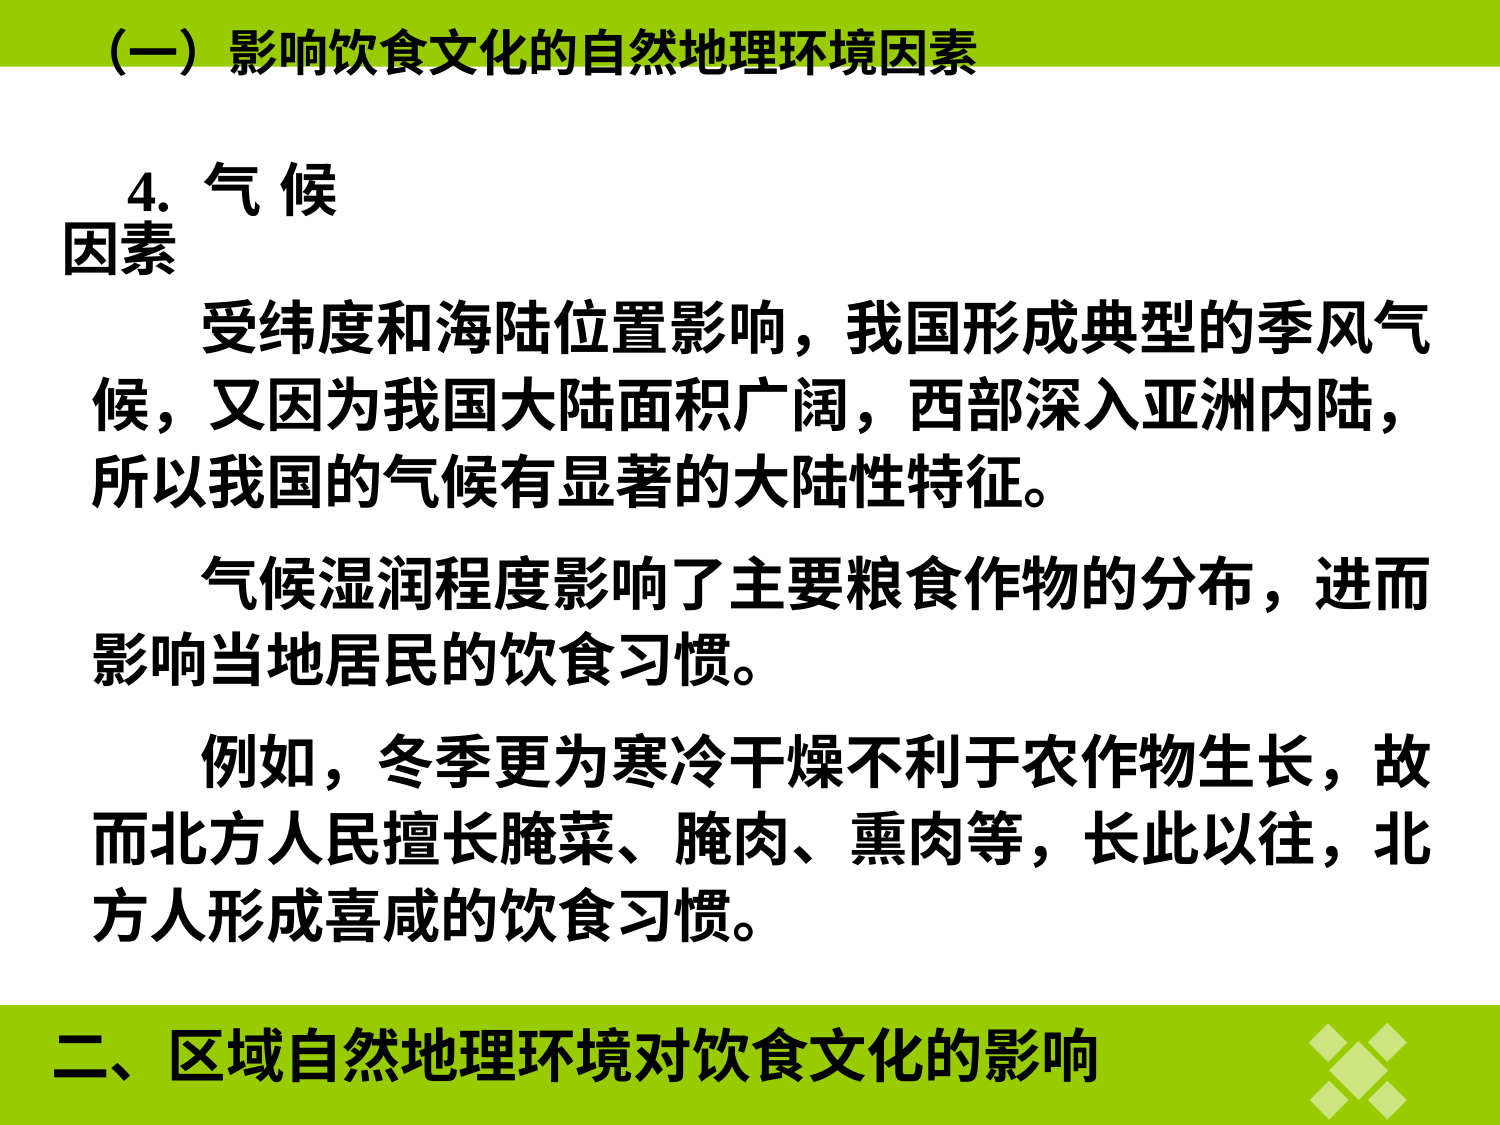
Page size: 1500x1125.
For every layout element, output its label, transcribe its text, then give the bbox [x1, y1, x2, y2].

text_box 受纬度和海陆位置影响，我国形成典型的季风气候，又因为我国大陆面积广阔，西部深入亚洲内陆，所以我国的气候有显著的大陆性特征。 气候湿润程度影响了主要粮食作物的分布，进而影响当地居民的饮食习惯。 例如，冬季更为寒冷干燥不利于农作物生长，故而北方人民擅长腌菜、腌肉、熏肉等，长此以往，北方人形成喜咸的饮食习惯。 [76, 276, 1447, 957]
text_box 4.气候因素 [46, 157, 353, 231]
text_box （一）影响饮食文化的自然地理环境因素 [0, 0, 1069, 89]
text_box 二、区域自然地理环境对饮食文化的影响 [36, 1011, 1424, 1097]
